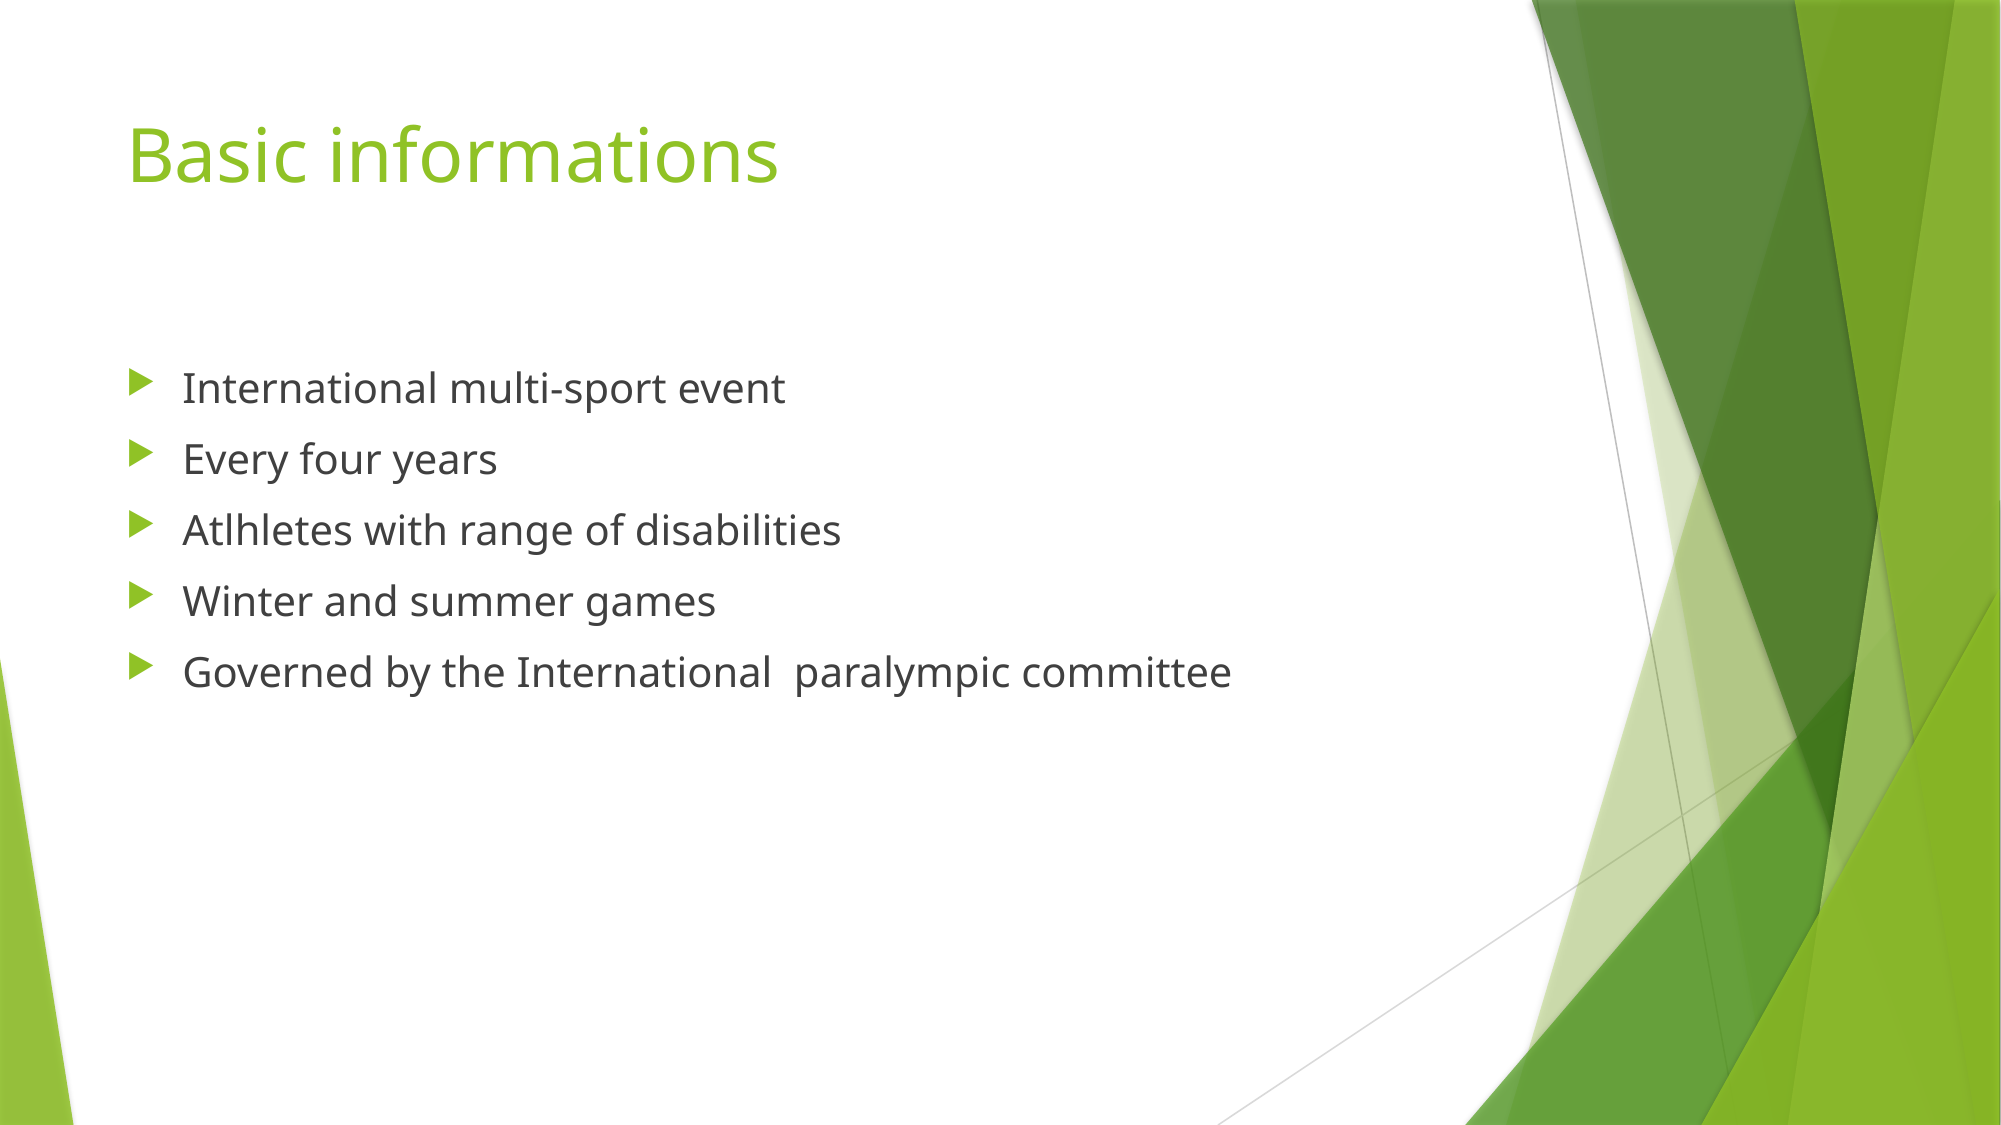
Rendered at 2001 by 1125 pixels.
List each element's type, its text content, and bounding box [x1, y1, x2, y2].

title Basic informations [111, 99, 1522, 317]
list International multi-sport event Every four years Atlhletes with range of disabilities Winter and summer games Governed by the International paralympic committee [111, 354, 1522, 992]
